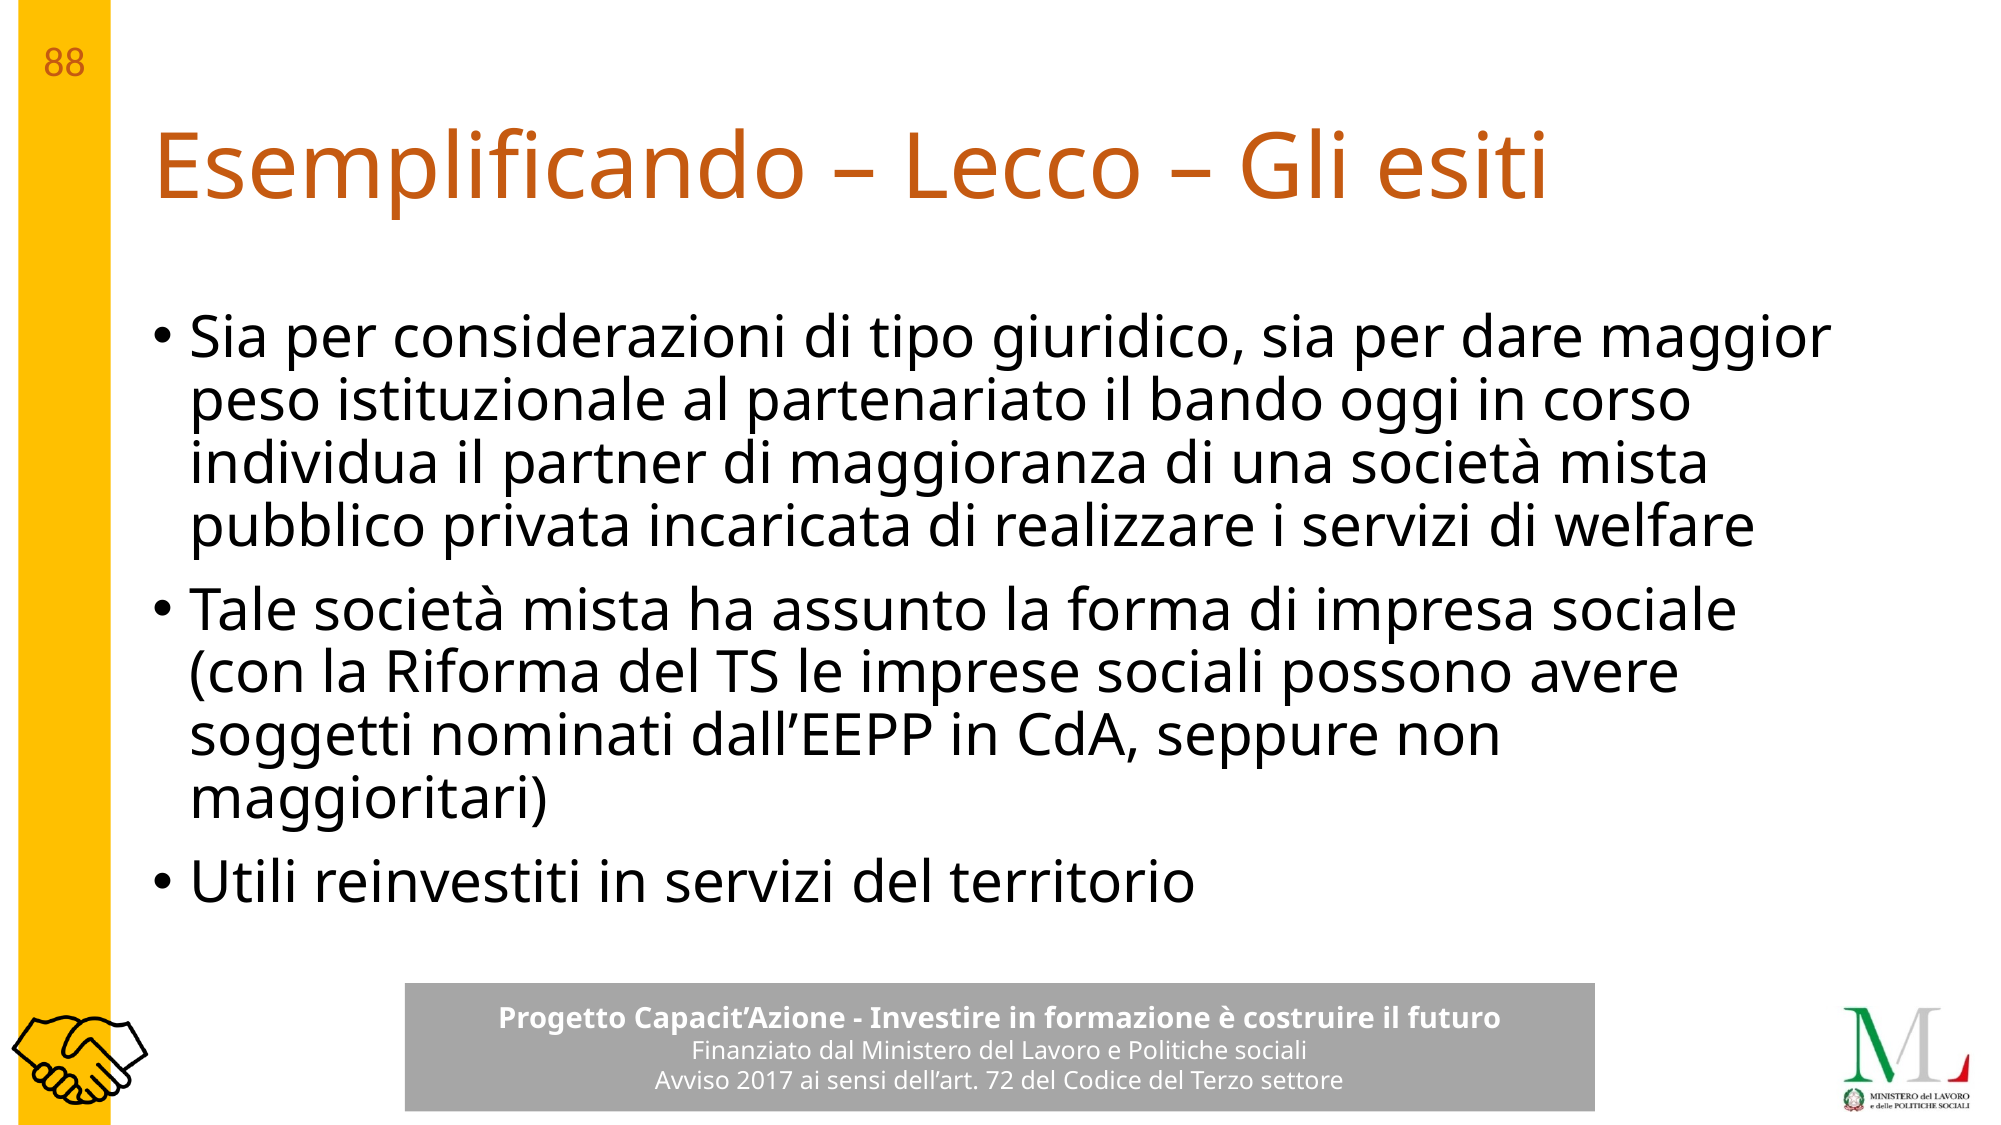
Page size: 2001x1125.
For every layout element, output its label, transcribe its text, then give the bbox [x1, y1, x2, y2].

slide_number 88 [1911, 1057, 1995, 1118]
picture [10, 1009, 149, 1109]
picture [1826, 1006, 1987, 1112]
list Sia per considerazioni di tipo giuridico, sia per dare maggior peso istituzionale al partenariato il bando oggi in corso individua il partner di maggioranza di una società mista pubblico privata incaricata di realizzare i servizi di welfare Tale società mista ha assunto la forma di impresa sociale (con la Riforma del TS le imprese sociali possono avere soggetti nominati dall’EEPP in CdA, seppure non maggioritari) Utili reinvestiti in servizi del territorio [137, 299, 1863, 1014]
title Esemplificando – Lecco – Gli esiti [137, 59, 1863, 278]
